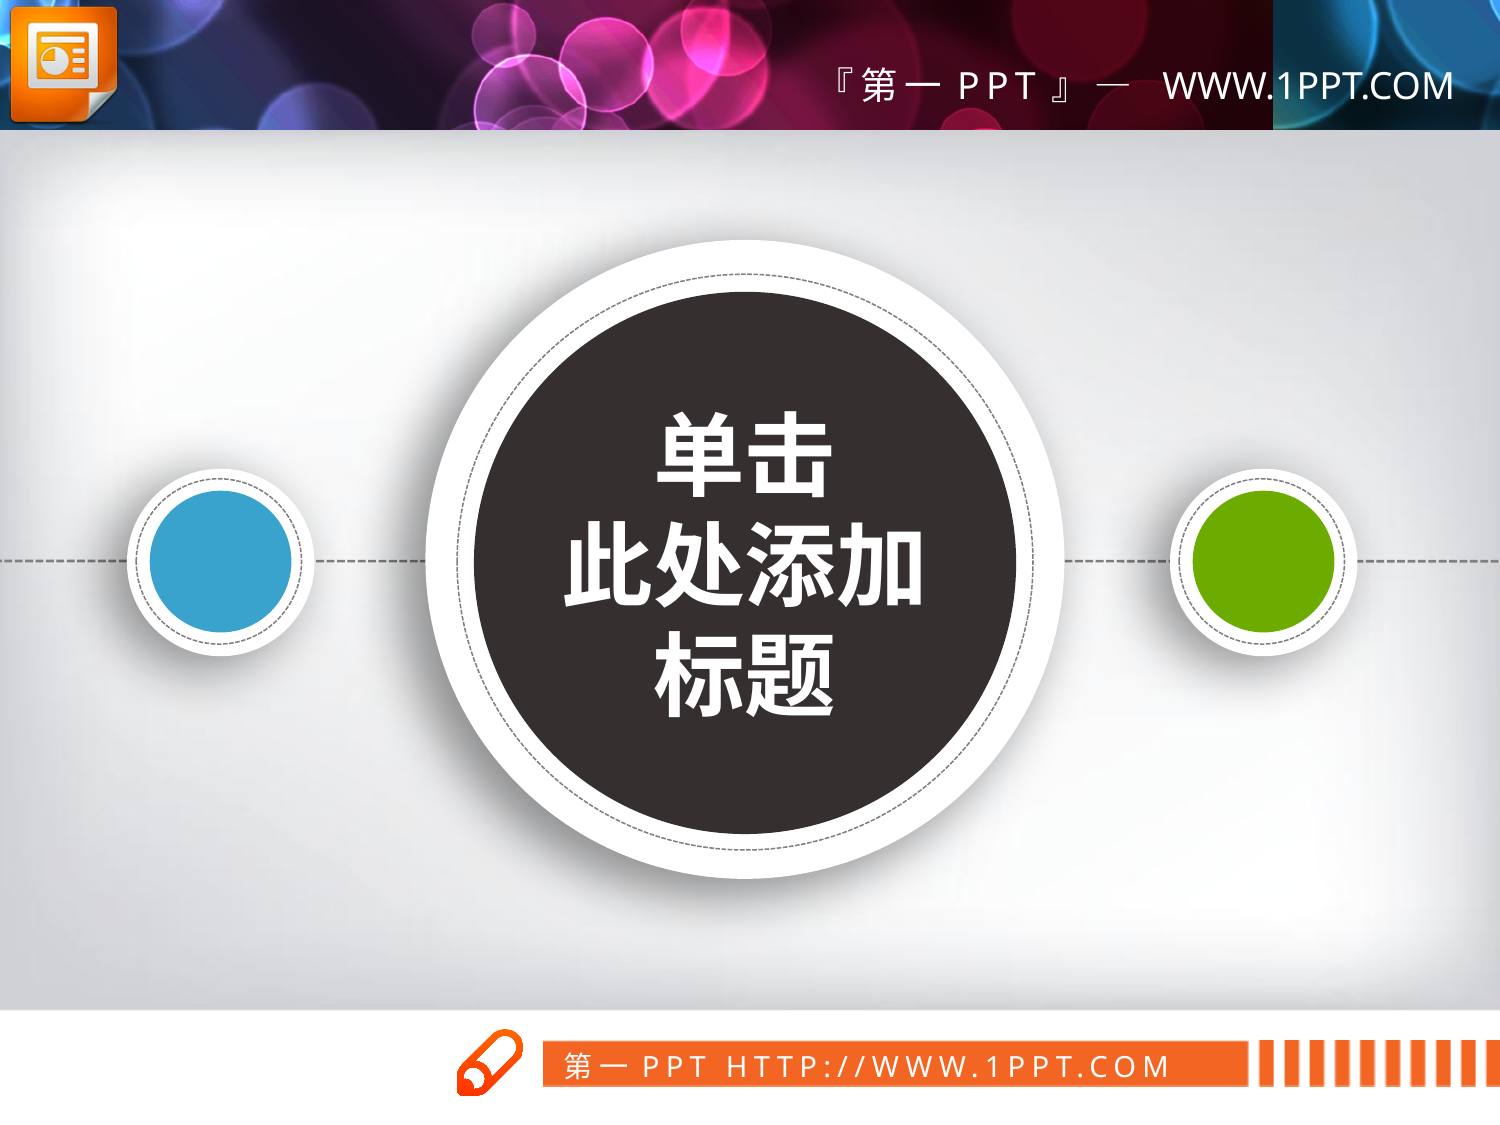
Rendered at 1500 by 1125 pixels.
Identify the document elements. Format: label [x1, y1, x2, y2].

picture [0, 562, 1500, 1012]
text_box [1178, 477, 1346, 559]
text_box [1167, 466, 1360, 559]
text_box [125, 571, 317, 659]
text_box [1178, 571, 1345, 645]
text_box [425, 239, 1065, 880]
text_box [124, 466, 317, 559]
picture [543, 1040, 1500, 1087]
text_box [135, 477, 303, 559]
text_box [135, 571, 302, 645]
picture [0, 0, 1500, 560]
text_box [1168, 571, 1360, 659]
